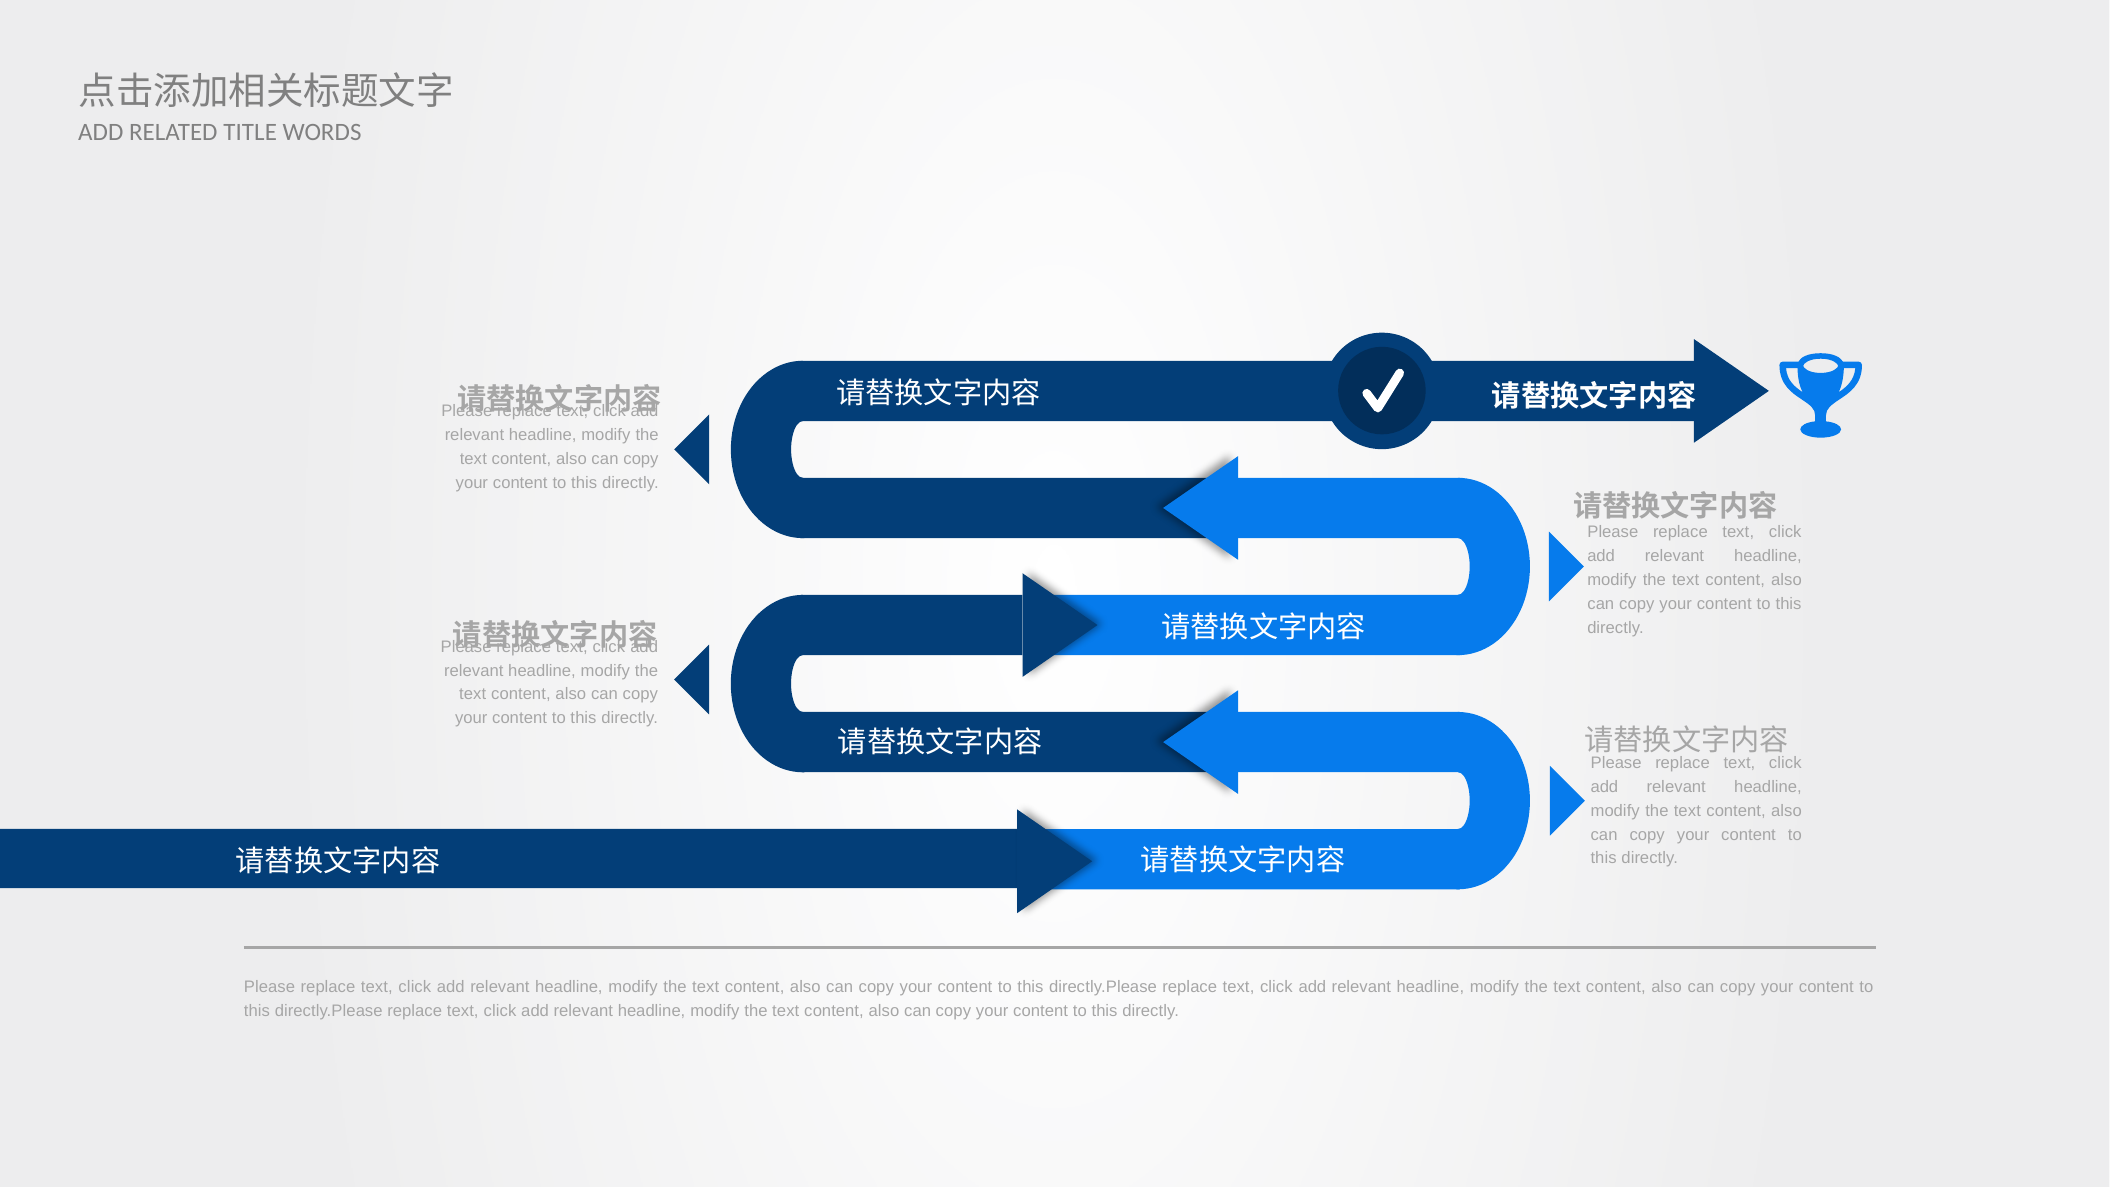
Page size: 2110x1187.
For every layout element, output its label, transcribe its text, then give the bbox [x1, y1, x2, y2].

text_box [1769, 481, 1803, 637]
picture [0, 0, 2110, 1187]
text_box ADD RELATED TITLE WORDS [62, 107, 379, 154]
text_box Please replace text, click add relevant headline, modify the text content, also can copy your content to this directly.Please replace text, click add relevant headline, modify the text content, also can copy your content to this directly.Please replace text, click add relevant headline, modify the text content, also can copy your content to this directly. [243, 972, 1876, 1021]
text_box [0, 332, 1769, 914]
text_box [1769, 715, 1803, 867]
text_box 点击添加相关标题文字 [62, 59, 470, 121]
text_box [1779, 353, 1863, 438]
